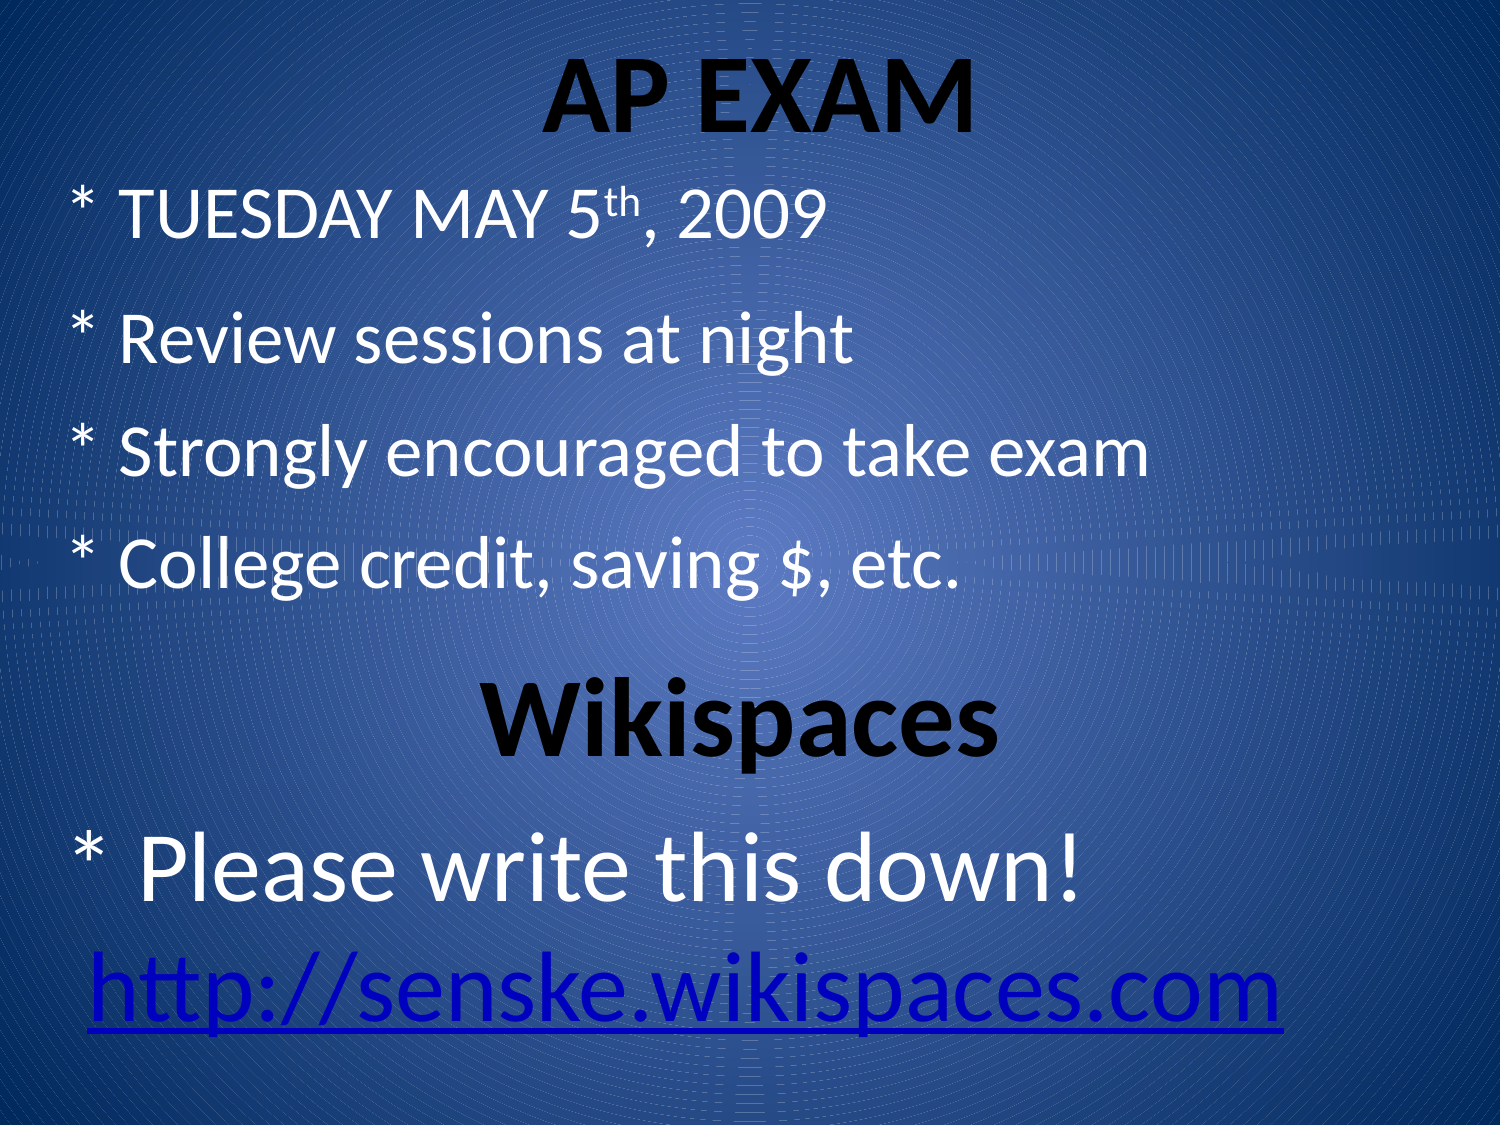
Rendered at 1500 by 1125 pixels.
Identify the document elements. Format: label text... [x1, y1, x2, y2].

text_box * TUESDAY MAY 5th, 2009 [49, 156, 1463, 262]
text_box * College credit, saving $, etc. [49, 506, 1463, 612]
text_box * Please write this down! http://senske.wikispaces.com [49, 793, 1463, 1049]
text_box * Strongly encouraged to take exam [49, 393, 1463, 499]
text_box AP EXAM [527, 12, 995, 163]
text_box * Review sessions at night [49, 281, 1463, 387]
text_box Wikispaces [464, 635, 1016, 786]
